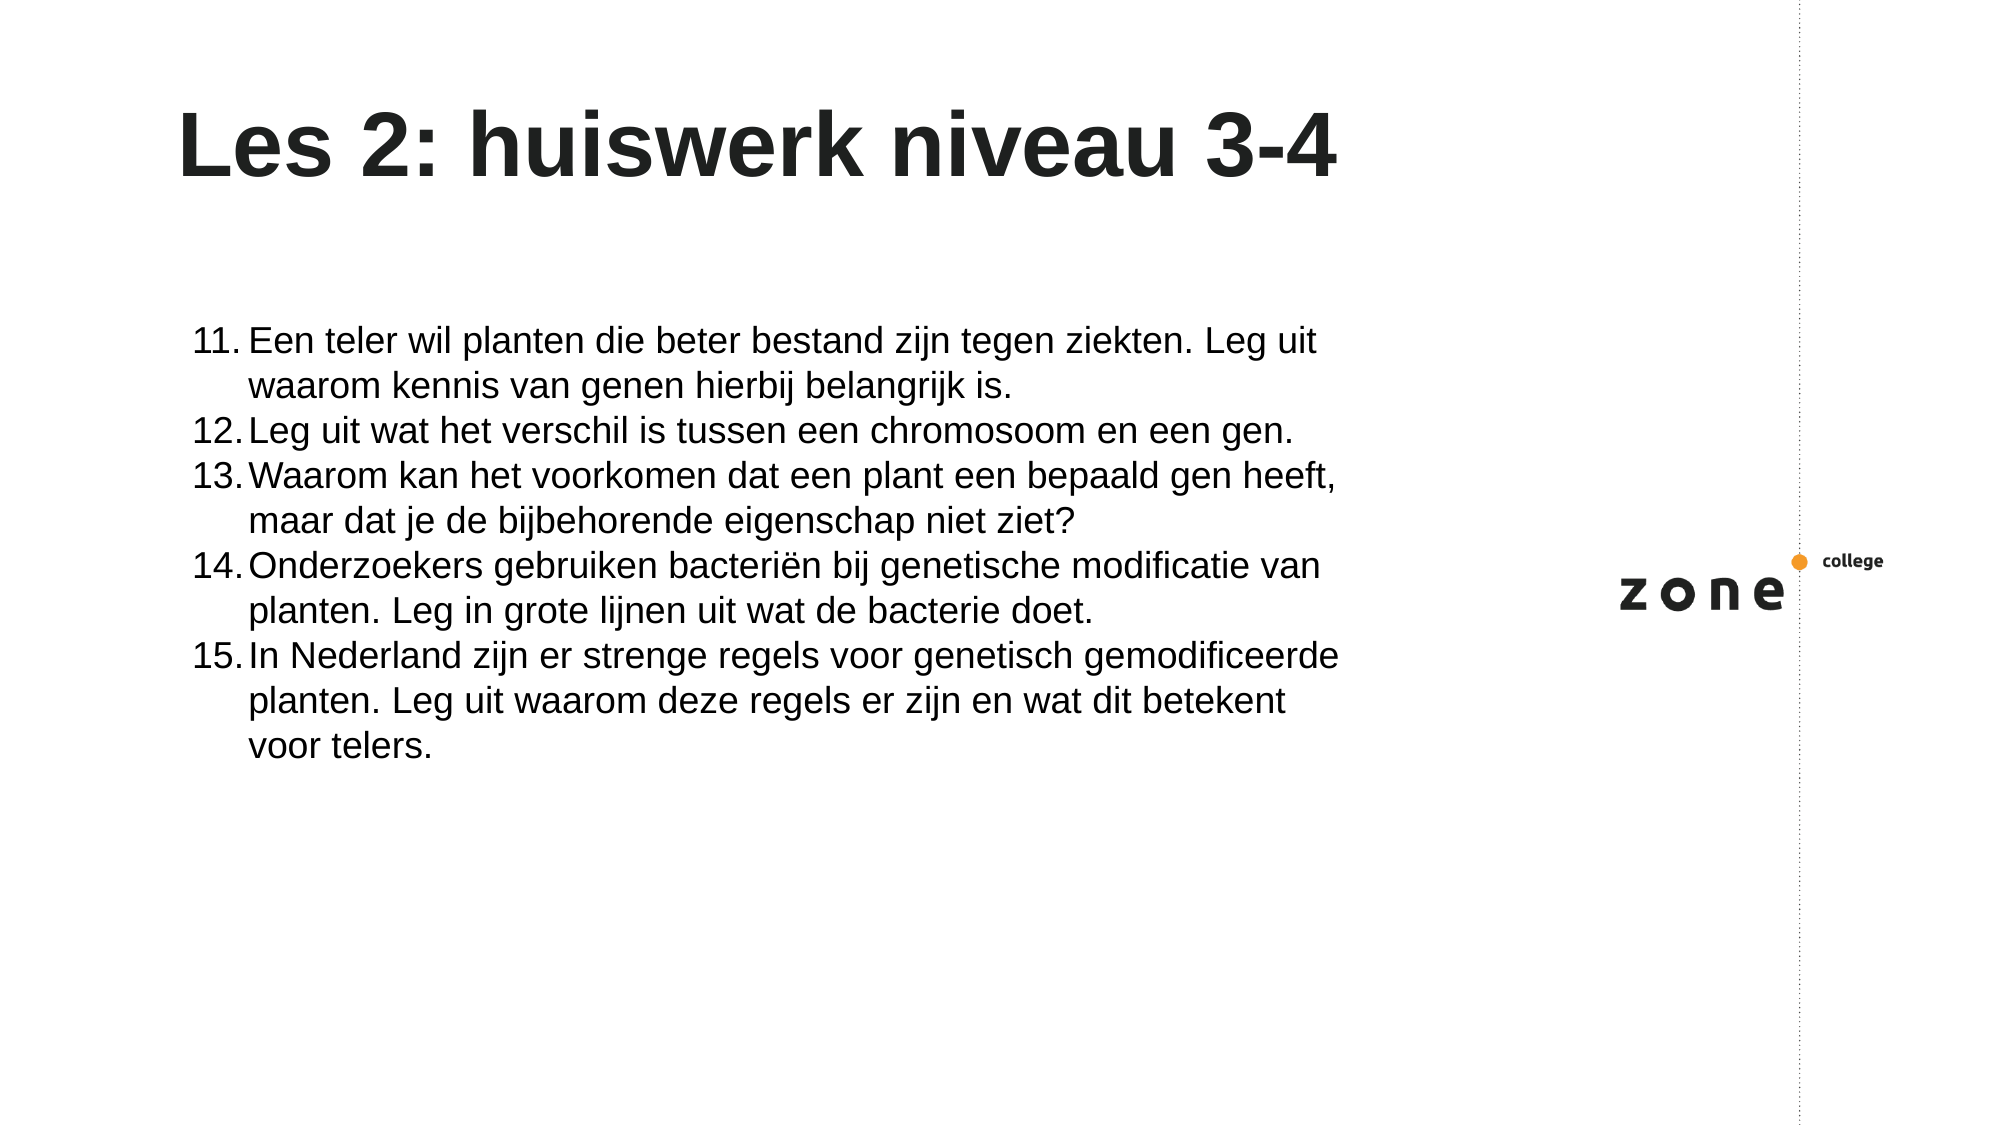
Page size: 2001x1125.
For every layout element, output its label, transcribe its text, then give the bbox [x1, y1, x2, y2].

picture [1596, 0, 2001, 1125]
list Een teler wil planten die beter bestand zijn tegen ziekten. Leg uit waarom kennis van genen hierbij belangrijk is. Leg uit wat het verschil is tussen een chromosoom en een gen. Waarom kan het voorkomen dat een plant een bepaald gen heeft, maar dat je de bijbehorende eigenschap niet ziet? Onderzoekers gebruiken bacteriën bij genetische modificatie van planten. Leg in grote lijnen uit wat de bacterie doet. In Nederland zijn er strenge regels voor genetisch gemodificeerde planten. Leg uit waarom deze regels er zijn en wat dit betekent voor telers. [177, 214, 1365, 868]
title Les 2: huiswerk niveau 3-4 [177, 97, 1471, 261]
